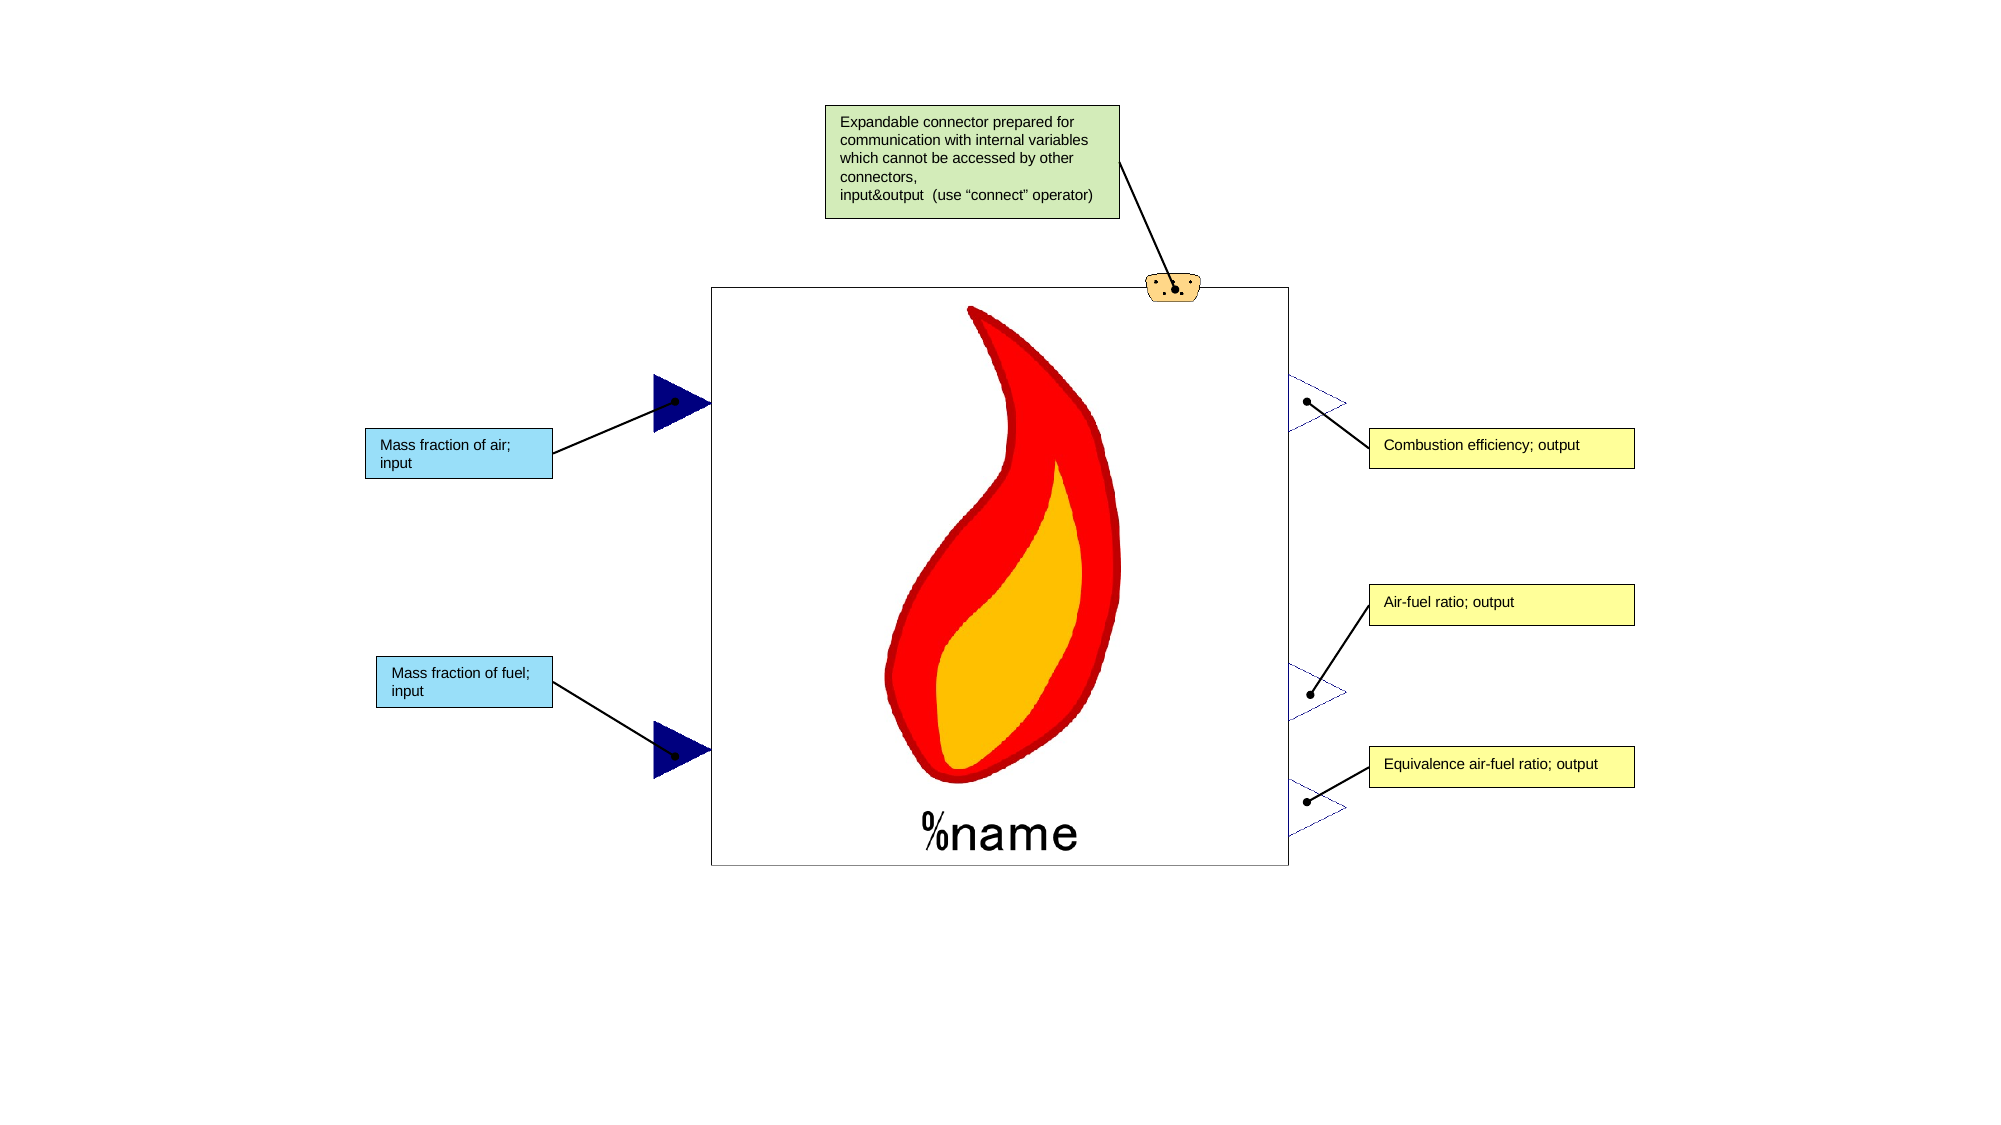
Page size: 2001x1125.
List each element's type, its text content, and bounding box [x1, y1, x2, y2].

text_box Expandable connector prepared for communication with internal variables which cannot be accessed by other connectors, input&output (use “connect” operator) [825, 105, 1120, 219]
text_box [1310, 605, 1369, 695]
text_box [552, 401, 676, 454]
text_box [1306, 767, 1369, 803]
text_box Mass fraction of air; input [365, 428, 553, 479]
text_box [1119, 162, 1176, 290]
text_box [1306, 401, 1369, 449]
picture [639, 244, 1361, 880]
text_box Combustion efficiency; output [1369, 428, 1635, 469]
text_box Equivalence air-fuel ratio; output [1369, 746, 1635, 788]
text_box Mass fraction of fuel; input [376, 656, 553, 708]
text_box Air-fuel ratio; output [1369, 584, 1635, 626]
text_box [552, 681, 676, 757]
